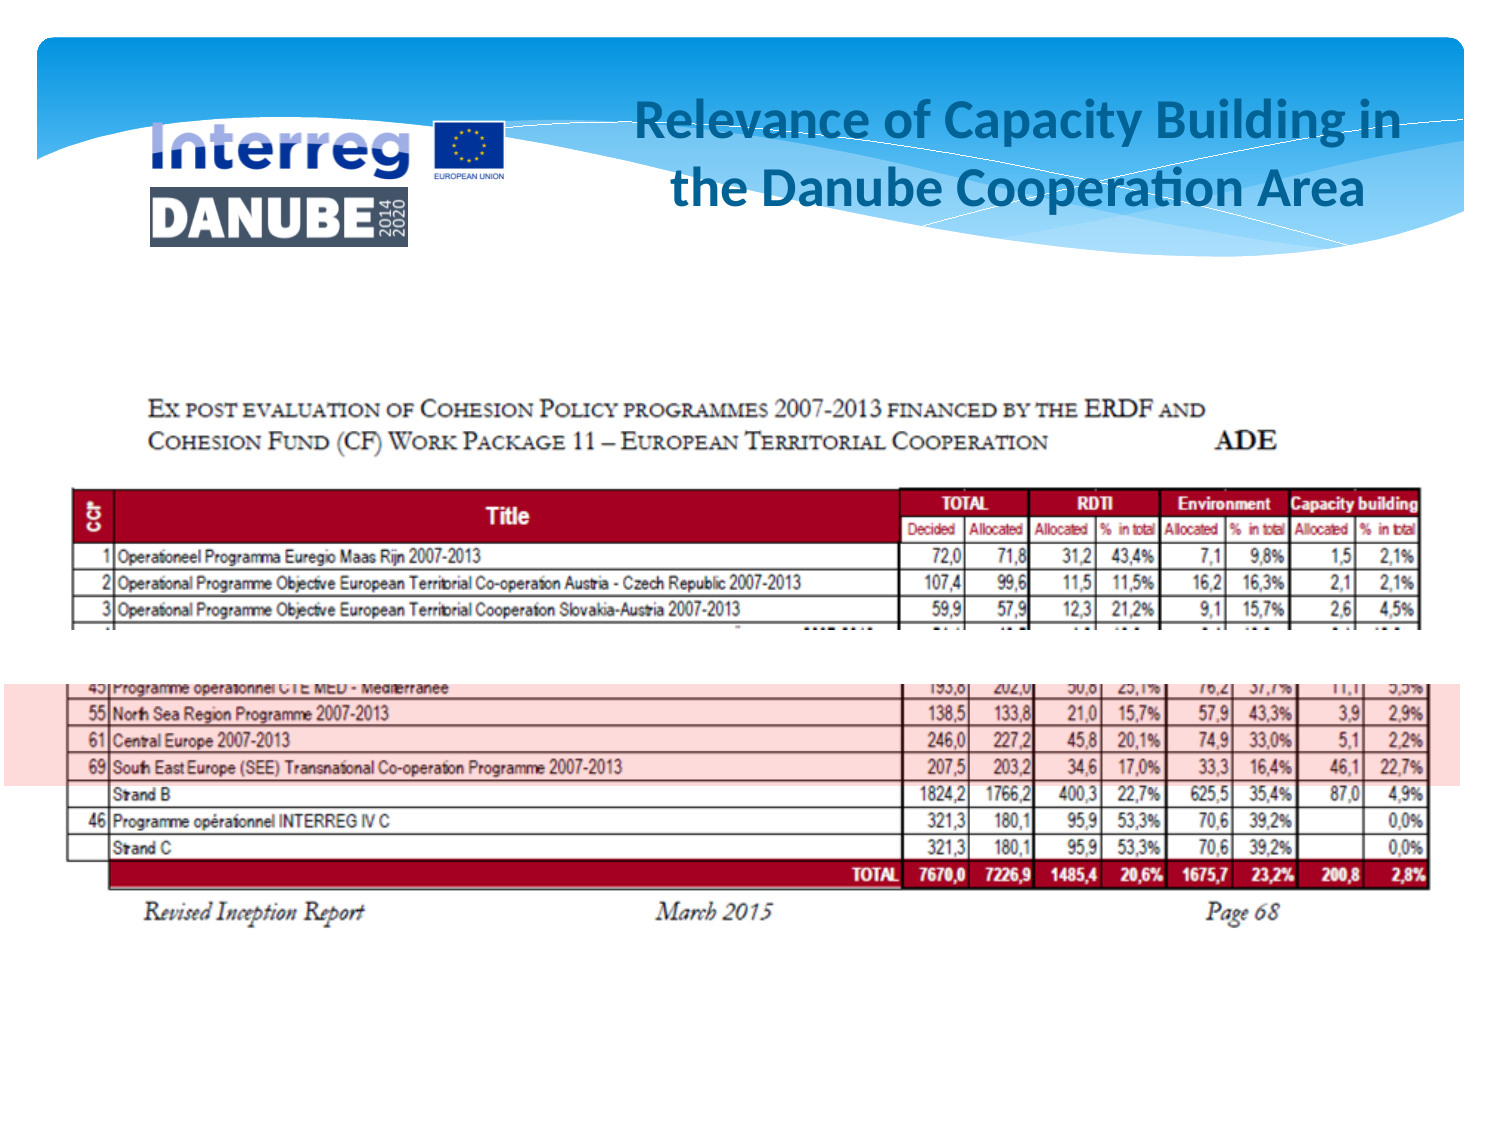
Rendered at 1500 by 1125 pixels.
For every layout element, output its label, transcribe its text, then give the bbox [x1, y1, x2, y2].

picture [118, 88, 538, 248]
picture [4, 684, 1477, 949]
picture [19, 387, 1488, 630]
text_box Relevance of Capacity Building in the Danube Cooperation Area [587, 75, 1450, 263]
text_box [0, 0, 1500, 75]
